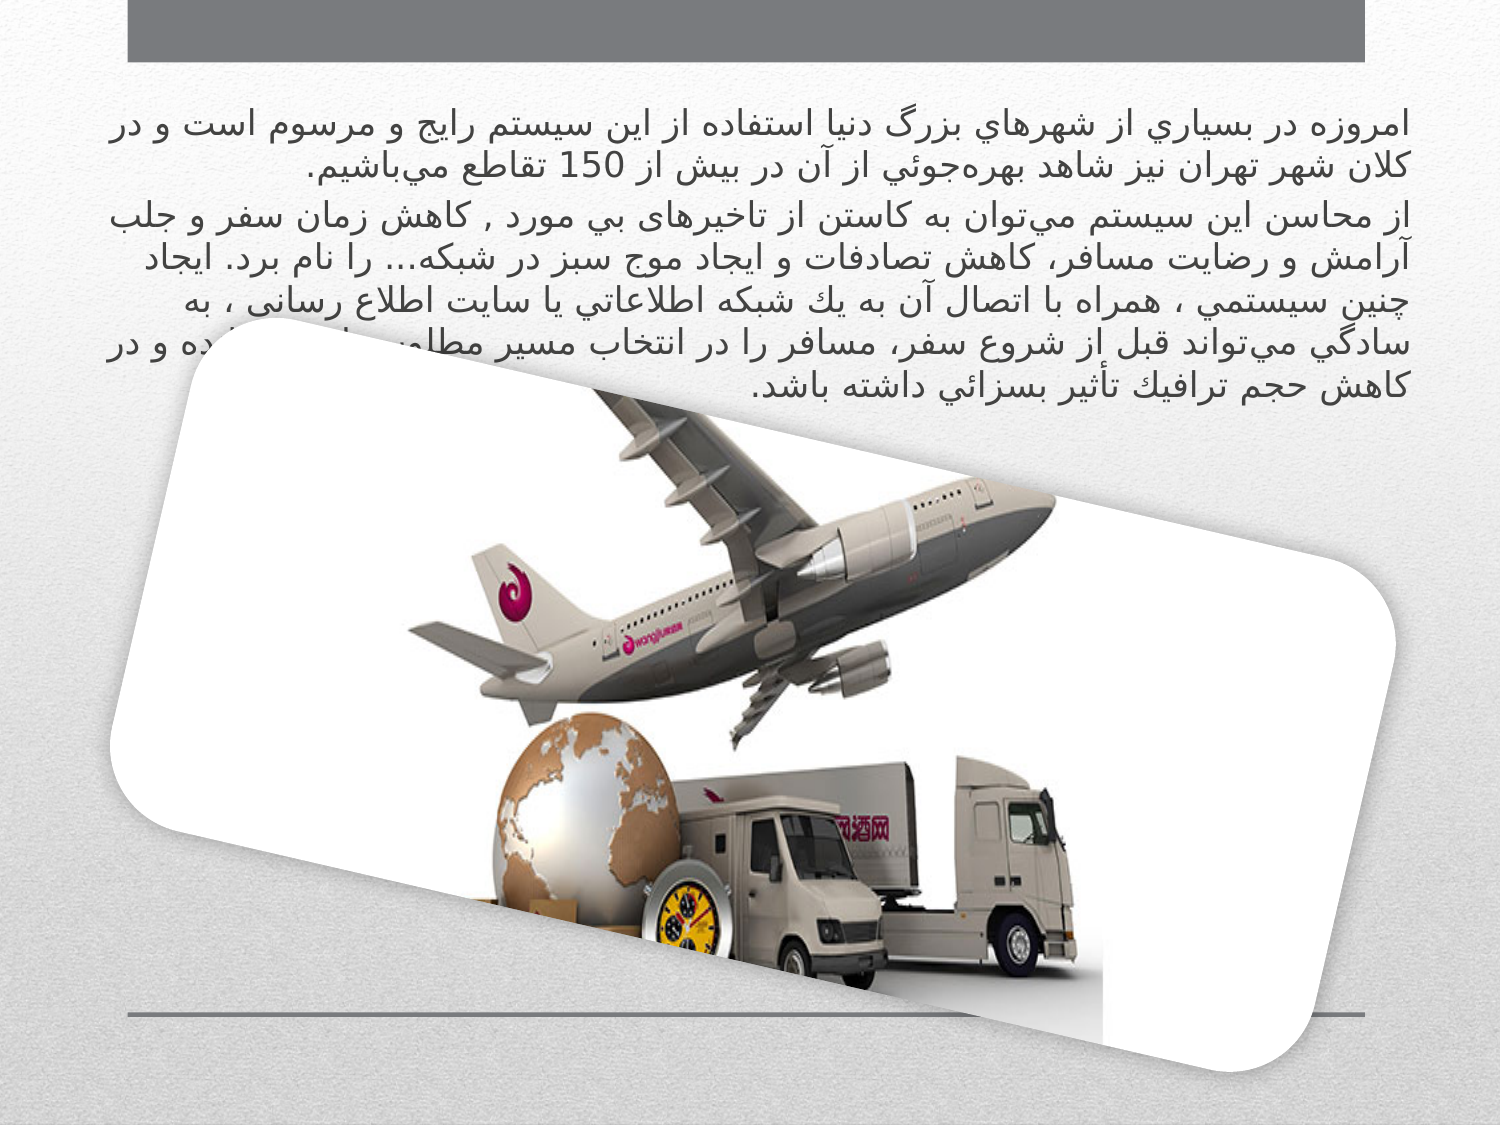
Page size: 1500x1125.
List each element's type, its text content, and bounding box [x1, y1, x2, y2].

list امروزه در بسياري از شهرهاي بزرگ دنيا استفاده از اين سيستم رايج و مرسوم است و در كلان شهر تهران نيز شاهد بهره‌جوئي از آن در بيش از 150 تقاطع مي‌باشيم. از محاسن اين سيستم مي‌توان به کاستن از تاخيرهای بي مورد , کاهش زمان سفر و جلب آرامش و رضايت مسافر، كاهش تصادفات و ايجاد موج سبز در شبكه... را نام برد. ايجاد چنين سيستمي ، همراه با اتصال آن به يك شبكه اطلاعاتي يا سايت اطلاع رسانی ، به سادگي مي‌تواند قبل از شروع سفر، مسافر را در انتخاب مسير مطلوب ياري رسانده و در كاهش حجم ترافيك تأثير بسزائي داشته باشد. [76, 90, 1427, 457]
picture [110, 317, 1396, 1072]
